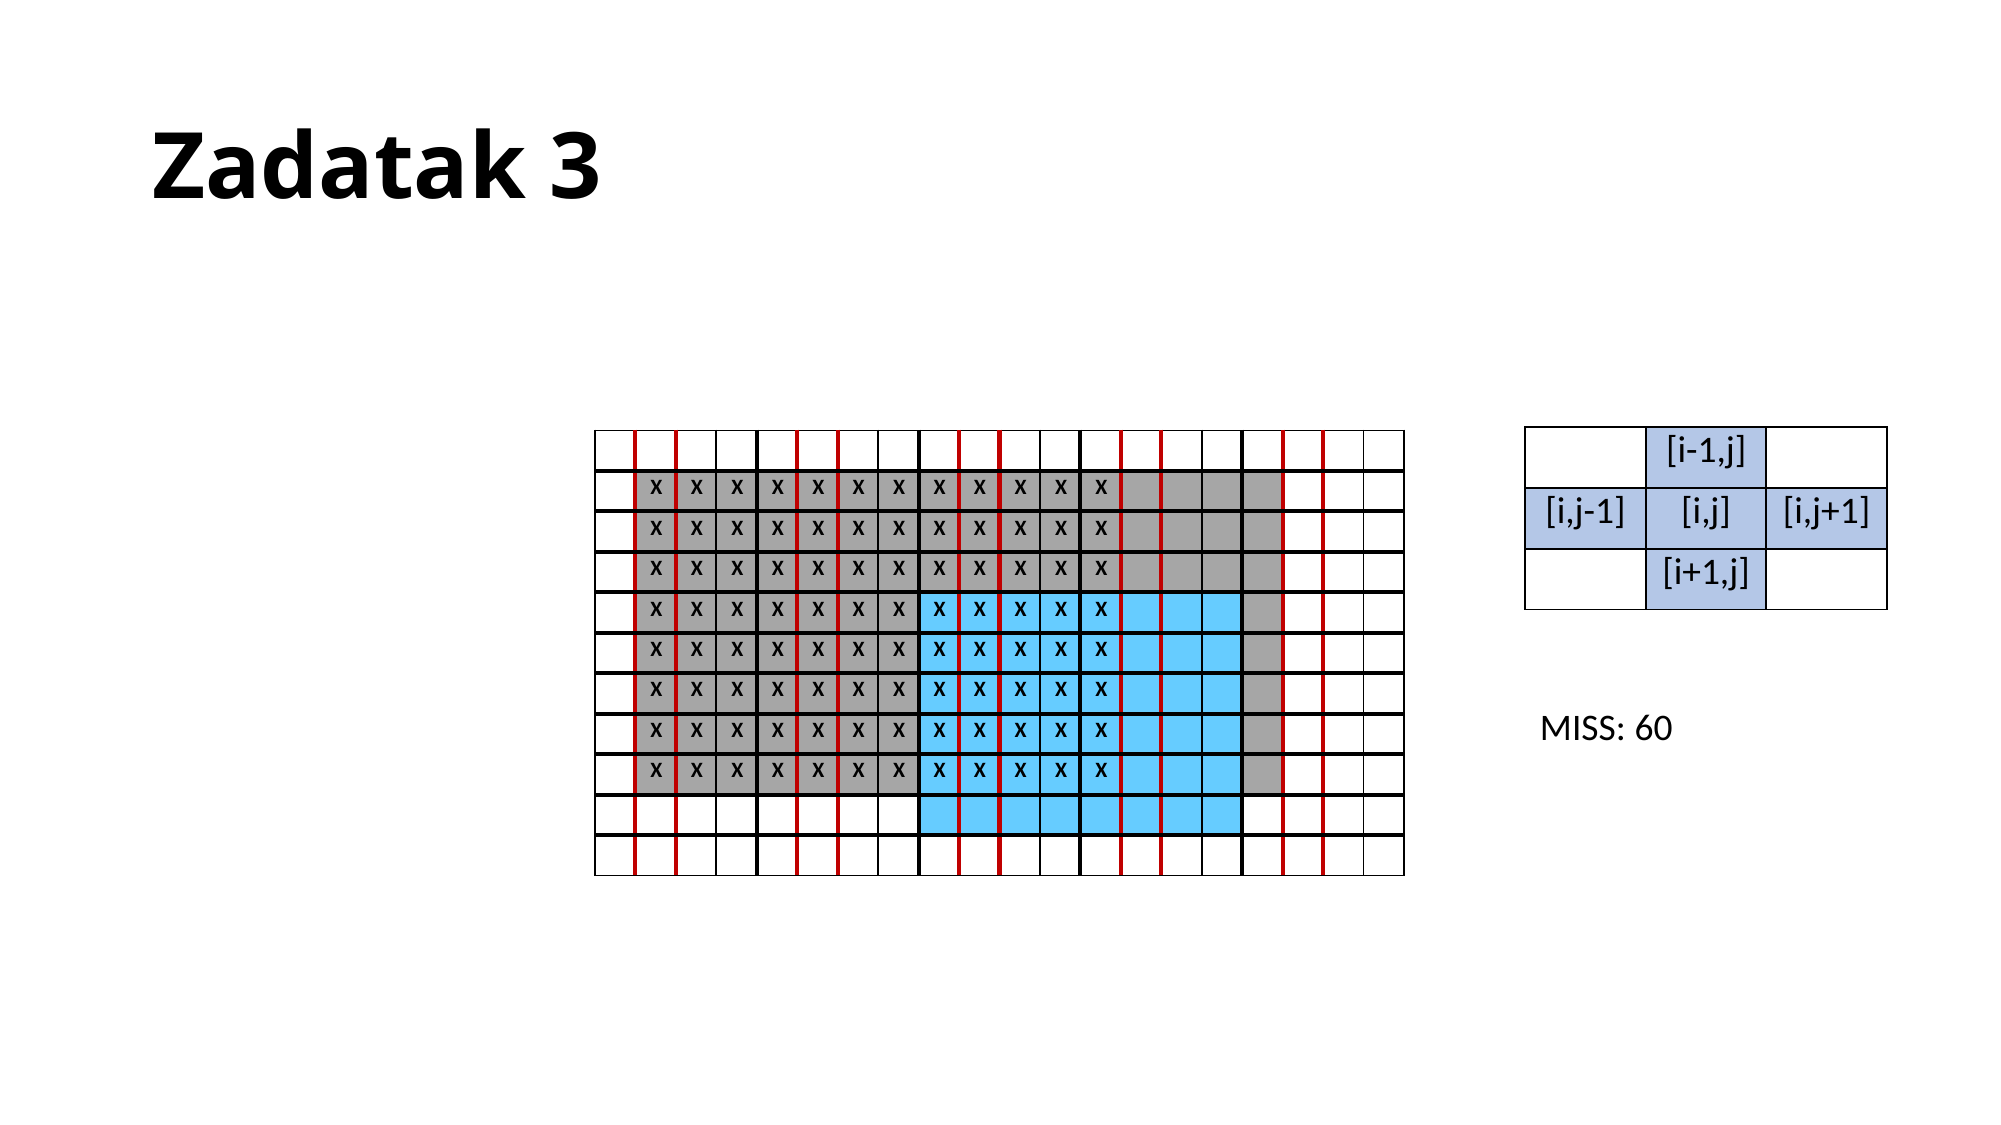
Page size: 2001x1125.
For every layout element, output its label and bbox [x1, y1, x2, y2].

table_cell [1002, 513, 1039, 550]
table_cell [637, 554, 674, 590]
table_cell [1082, 513, 1119, 550]
table_cell [1285, 675, 1321, 712]
table_cell [840, 635, 877, 671]
table_header [596, 431, 633, 469]
table_header [717, 431, 755, 469]
table_cell [961, 473, 997, 509]
table_cell [1163, 756, 1201, 793]
table_cell [1123, 473, 1159, 509]
table_cell [1203, 554, 1240, 590]
table_cell [921, 797, 957, 833]
table_cell [759, 513, 795, 550]
table_cell [1082, 635, 1119, 671]
table_cell [1163, 594, 1201, 631]
table_cell [1123, 675, 1159, 712]
table_cell [1325, 837, 1363, 875]
table_cell [1285, 837, 1321, 875]
table_cell [717, 513, 755, 550]
table_cell [921, 513, 957, 550]
table_cell [1364, 473, 1403, 509]
table_cell [1082, 473, 1119, 509]
table_cell [799, 594, 836, 631]
table_cell [1526, 489, 1645, 548]
table_cell [1002, 554, 1039, 590]
table_cell [1082, 837, 1119, 875]
table_header [1325, 431, 1363, 469]
table_cell [961, 716, 997, 752]
table_cell [678, 513, 715, 550]
table_cell [1082, 594, 1119, 631]
table_cell [759, 797, 795, 833]
table_cell [1163, 797, 1201, 833]
table_header [961, 431, 997, 469]
table_cell [840, 837, 877, 875]
table_cell [596, 554, 633, 590]
table_cell [1082, 756, 1119, 793]
table_cell [637, 594, 674, 631]
table_cell [1082, 554, 1119, 590]
table_cell [1285, 513, 1321, 550]
table_cell [1082, 716, 1119, 752]
table_cell [1082, 675, 1119, 712]
table_cell [799, 473, 836, 509]
table_cell [961, 837, 997, 875]
table_cell [596, 756, 633, 793]
table_cell [1163, 635, 1201, 671]
table_cell [1123, 554, 1159, 590]
table_cell [1325, 756, 1363, 793]
table_cell [596, 675, 633, 712]
table_cell [1123, 797, 1159, 833]
table_cell [840, 513, 877, 550]
table_cell [799, 554, 836, 590]
table_cell [879, 635, 917, 671]
table_cell [799, 635, 836, 671]
table_cell [596, 594, 633, 631]
text_box [1525, 695, 1887, 755]
table_cell [759, 837, 795, 875]
table_cell [759, 554, 795, 590]
table_cell [1203, 513, 1240, 550]
table_cell [717, 594, 755, 631]
table_cell [1285, 716, 1321, 752]
table_cell [921, 716, 957, 752]
table_header [879, 431, 917, 469]
table_cell [678, 675, 715, 712]
table_cell [1244, 594, 1281, 631]
table_cell [1285, 473, 1321, 509]
table_cell [1364, 554, 1403, 590]
table_cell [1041, 797, 1078, 833]
table_cell [1163, 675, 1201, 712]
table_cell [921, 756, 957, 793]
table_header [1203, 431, 1240, 469]
table_cell [1325, 716, 1363, 752]
table_cell [799, 716, 836, 752]
table_cell [879, 473, 917, 509]
table_cell [840, 594, 877, 631]
table_cell [1123, 635, 1159, 671]
table_cell [637, 675, 674, 712]
table_cell [879, 756, 917, 793]
table_cell [637, 756, 674, 793]
table_header [637, 431, 674, 469]
table_cell [596, 837, 633, 875]
table_cell [1002, 756, 1039, 793]
table_cell [637, 635, 674, 671]
table_cell [1244, 837, 1281, 875]
table_cell [799, 756, 836, 793]
table_cell [1364, 716, 1403, 752]
table_cell [678, 756, 715, 793]
table_cell [717, 473, 755, 509]
table_cell [1203, 756, 1240, 793]
table_cell [1285, 756, 1321, 793]
table_cell [1002, 675, 1039, 712]
table_cell [879, 716, 917, 752]
table_cell [1364, 594, 1403, 631]
table_cell [1244, 473, 1281, 509]
table_cell [678, 635, 715, 671]
table_cell [637, 473, 674, 509]
table_cell [961, 797, 997, 833]
table_cell [1647, 489, 1765, 548]
table_cell [1041, 635, 1078, 671]
table_cell [921, 635, 957, 671]
table_cell [759, 594, 795, 631]
table_header [1244, 431, 1281, 469]
table_cell [1041, 594, 1078, 631]
table_cell [1203, 473, 1240, 509]
table_cell [961, 594, 997, 631]
table_header [1163, 431, 1201, 469]
table_cell [961, 635, 997, 671]
table_cell [717, 797, 755, 833]
table_header [1041, 431, 1078, 469]
table_cell [921, 837, 957, 875]
table_cell [1203, 716, 1240, 752]
table_cell [879, 554, 917, 590]
table_cell [799, 675, 836, 712]
table_cell [921, 473, 957, 509]
table_cell [961, 756, 997, 793]
table_cell [678, 554, 715, 590]
table_cell [1041, 473, 1078, 509]
table_cell [596, 473, 633, 509]
table_cell [759, 473, 795, 509]
table_cell [1203, 675, 1240, 712]
table_cell [879, 594, 917, 631]
table_cell [961, 675, 997, 712]
table_cell [1526, 550, 1645, 609]
table_header [1647, 428, 1765, 487]
table_cell [1285, 635, 1321, 671]
table_cell [717, 756, 755, 793]
table_cell [921, 554, 957, 590]
table_cell [1041, 675, 1078, 712]
table_cell [1123, 756, 1159, 793]
table_cell [879, 513, 917, 550]
table_cell [1041, 716, 1078, 752]
table_cell [1163, 513, 1201, 550]
table_cell [1002, 635, 1039, 671]
table_cell [678, 837, 715, 875]
table_cell [961, 513, 997, 550]
table_cell [1325, 554, 1363, 590]
table_cell [879, 797, 917, 833]
table_cell [1002, 716, 1039, 752]
table_header [759, 431, 795, 469]
table_cell [759, 635, 795, 671]
table_cell [596, 716, 633, 752]
table_cell [840, 473, 877, 509]
table_cell [759, 675, 795, 712]
table_cell [840, 675, 877, 712]
table_cell [1285, 594, 1321, 631]
table_cell [1647, 550, 1765, 609]
table_cell [921, 675, 957, 712]
table_header [1526, 428, 1645, 487]
table_cell [1364, 675, 1403, 712]
table_cell [678, 473, 715, 509]
table_cell [1244, 797, 1281, 833]
table_cell [637, 797, 674, 833]
table_cell [1244, 554, 1281, 590]
title [137, 59, 1863, 278]
table_cell [1244, 635, 1281, 671]
table_cell [799, 837, 836, 875]
table_cell [1002, 473, 1039, 509]
table_header [1082, 431, 1119, 469]
table_cell [1203, 635, 1240, 671]
table_cell [1364, 513, 1403, 550]
table_cell [840, 756, 877, 793]
table_cell [637, 513, 674, 550]
table_cell [637, 837, 674, 875]
table_cell [1041, 554, 1078, 590]
table_cell [1041, 756, 1078, 793]
table_cell [1285, 797, 1321, 833]
table_cell [678, 797, 715, 833]
table_header [1285, 431, 1321, 469]
table_cell [1364, 797, 1403, 833]
table_header [799, 431, 836, 469]
table_cell [1203, 594, 1240, 631]
table_cell [961, 554, 997, 590]
table_header [678, 431, 715, 469]
table_cell [1163, 716, 1201, 752]
table_header [921, 431, 957, 469]
table_cell [1123, 716, 1159, 752]
table_cell [1325, 675, 1363, 712]
table_cell [717, 837, 755, 875]
table_cell [1364, 635, 1403, 671]
table_cell [1244, 513, 1281, 550]
table_cell [1203, 797, 1240, 833]
table_cell [759, 716, 795, 752]
table_cell [1364, 837, 1403, 875]
table_cell [1244, 756, 1281, 793]
table_cell [1325, 473, 1363, 509]
table_cell [1082, 797, 1119, 833]
table_cell [1041, 513, 1078, 550]
table_cell [1123, 837, 1159, 875]
table_header [1123, 431, 1159, 469]
table_cell [1325, 594, 1363, 631]
table_cell [879, 675, 917, 712]
table_cell [678, 594, 715, 631]
table_cell [1767, 550, 1886, 609]
table_cell [717, 675, 755, 712]
table_cell [1325, 513, 1363, 550]
table_cell [840, 797, 877, 833]
table_cell [1163, 473, 1201, 509]
table_cell [1285, 554, 1321, 590]
table_cell [1163, 837, 1201, 875]
table_cell [1767, 489, 1886, 548]
table_cell [1325, 797, 1363, 833]
table_cell [799, 513, 836, 550]
table_cell [799, 797, 836, 833]
table_cell [1002, 594, 1039, 631]
table_cell [596, 635, 633, 671]
table_cell [596, 797, 633, 833]
table_cell [637, 716, 674, 752]
table_cell [840, 554, 877, 590]
table_cell [921, 594, 957, 631]
table_cell [717, 716, 755, 752]
table_cell [1203, 837, 1240, 875]
table_cell [596, 513, 633, 550]
table_cell [1123, 594, 1159, 631]
table_cell [1364, 756, 1403, 793]
table_cell [1002, 797, 1039, 833]
table_cell [1123, 513, 1159, 550]
table_header [1002, 431, 1039, 469]
table_cell [678, 716, 715, 752]
table_cell [1244, 675, 1281, 712]
table_cell [717, 554, 755, 590]
table_header [840, 431, 877, 469]
table_header [1767, 428, 1886, 487]
table_cell [1244, 716, 1281, 752]
table_header [1364, 431, 1403, 469]
table_cell [1041, 837, 1078, 875]
table_cell [1325, 635, 1363, 671]
table_cell [1163, 554, 1201, 590]
table_cell [759, 756, 795, 793]
table_cell [717, 635, 755, 671]
table_cell [840, 716, 877, 752]
table_cell [879, 837, 917, 875]
table_cell [1002, 837, 1039, 875]
